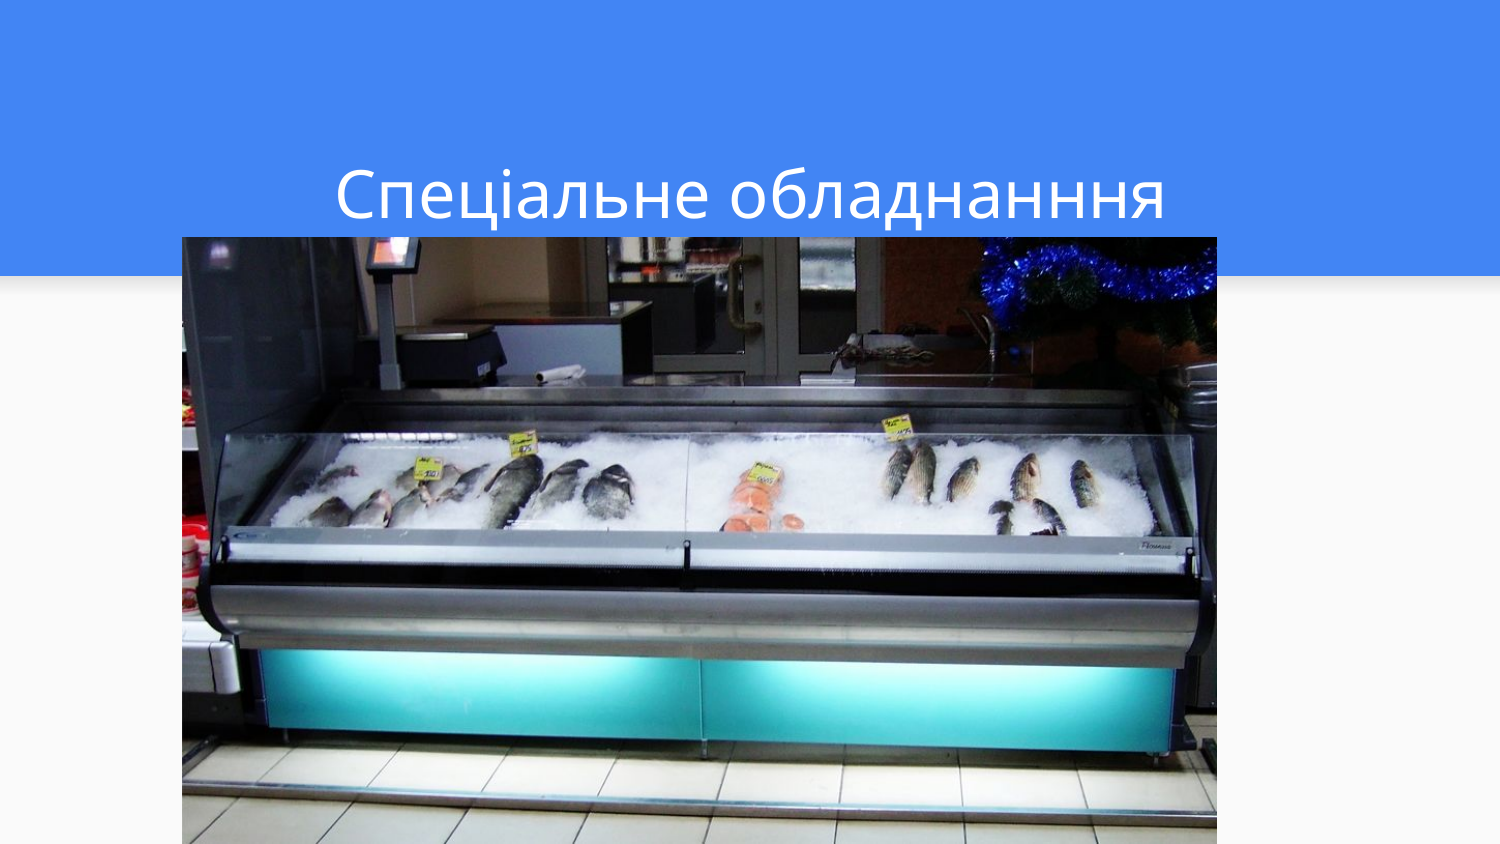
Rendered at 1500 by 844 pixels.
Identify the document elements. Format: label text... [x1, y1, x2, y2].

picture [181, 237, 1217, 844]
title Спеціальне обладнанння [77, 121, 1427, 248]
